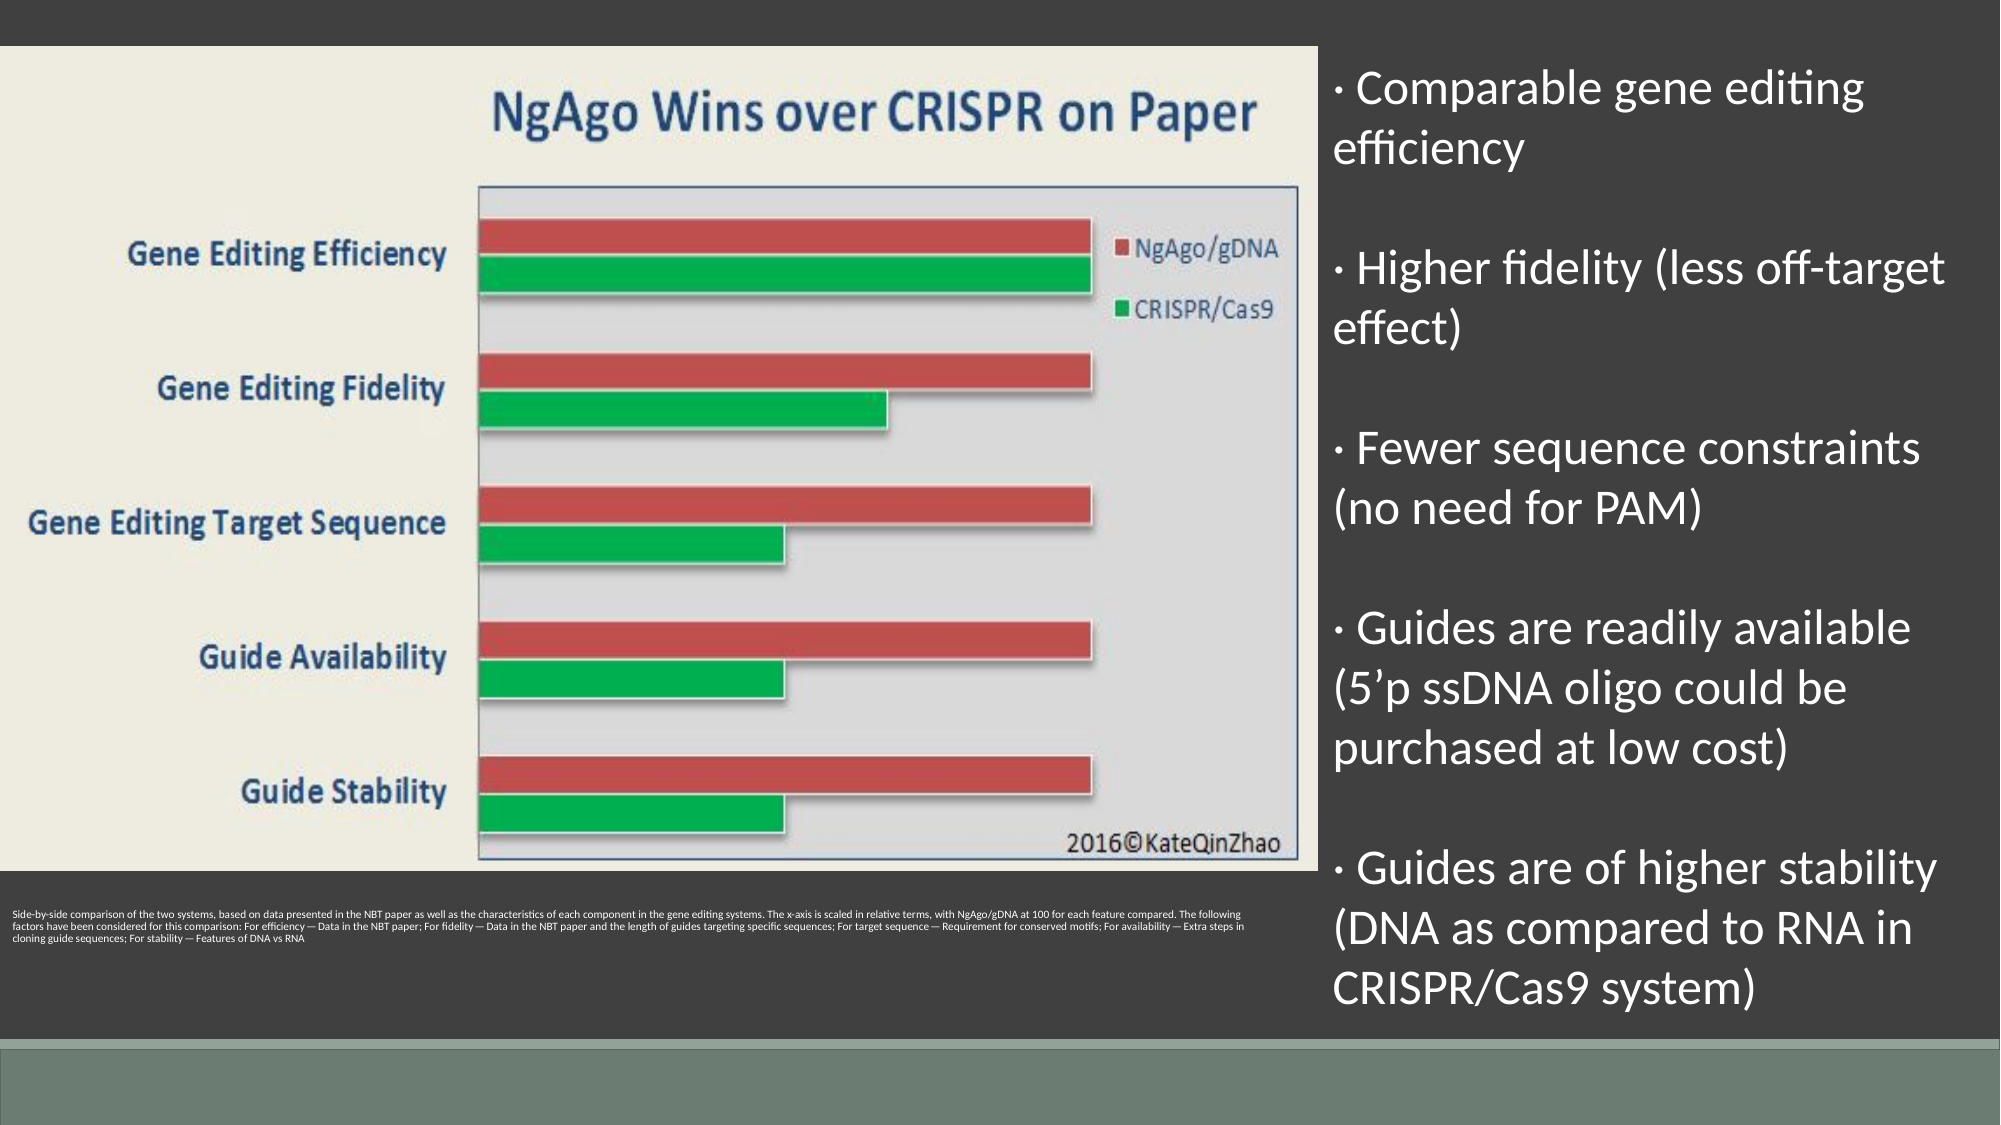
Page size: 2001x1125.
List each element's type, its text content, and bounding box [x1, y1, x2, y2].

picture [0, 46, 1319, 872]
list Side-by-side comparison of the two systems, based on data presented in the NBT paper as well as the characteristics of each component in the gene editing systems. The x-axis is scaled in relative terms, with NgAgo/gDNA at 100 for each feature compared. The following factors have been considered for this comparison: For efficiency — Data in the NBT paper; For fidelity — Data in the NBT paper and the length of guides targeting specific sequences; For target sequence — Requirement for conserved motifs; For availability — Extra steps in cloning guide sequences; For stability — Features of DNA vs RNA [0, 901, 1249, 954]
text_box · Comparable gene editing efficiency · Higher fidelity (less off-target effect) · Fewer sequence constraints (no need for PAM) · Guides are readily available (5’p ssDNA oligo could be purchased at low cost) · Guides are of higher stability (DNA as compared to RNA in CRISPR/Cas9 system) [1317, 46, 2000, 1022]
